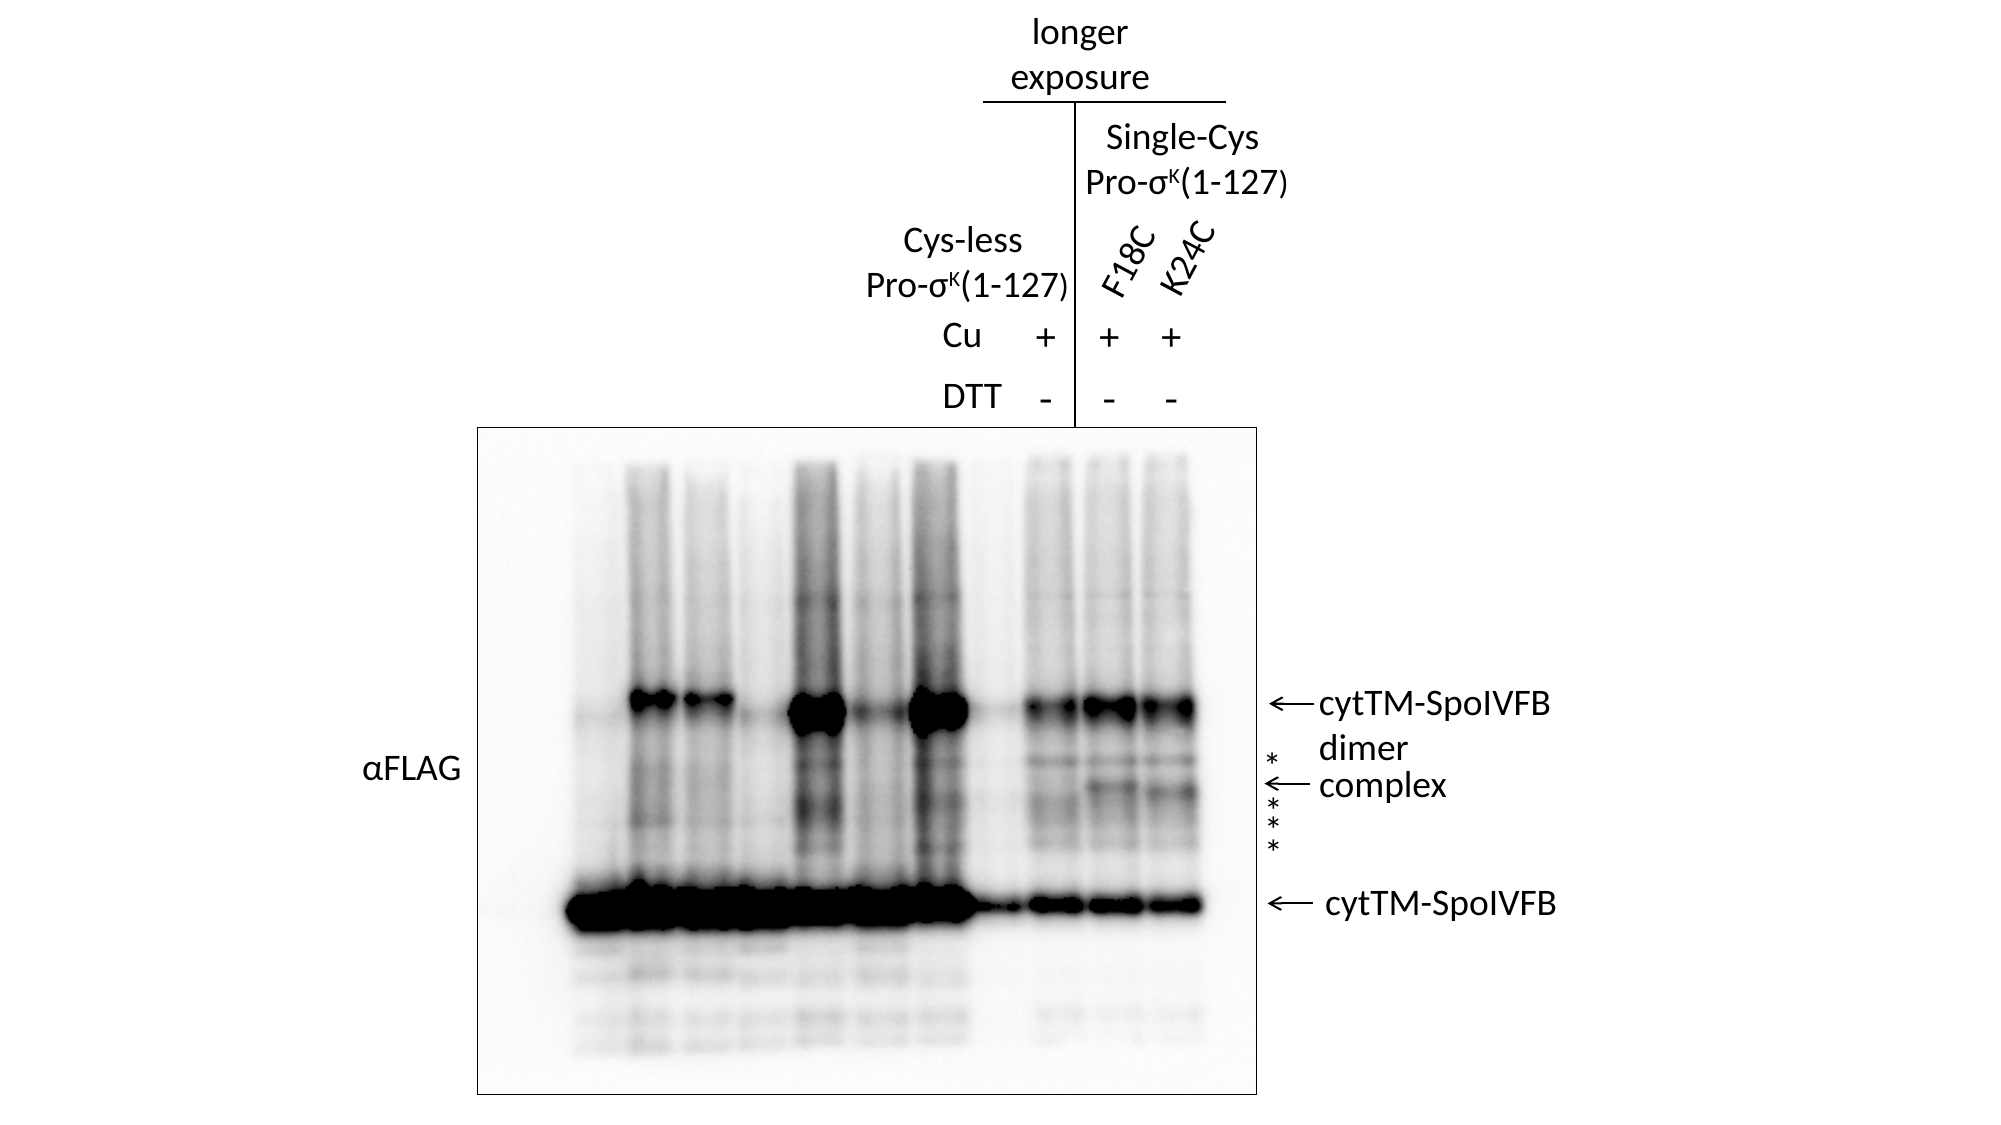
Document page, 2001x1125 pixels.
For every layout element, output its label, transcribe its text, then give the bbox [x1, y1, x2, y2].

text_box K24C [1133, 195, 1237, 319]
table_cell - [1145, 372, 1213, 427]
text_box F18C [1086, 210, 1169, 312]
table_header + [1020, 313, 1074, 372]
text_box Cys-less Pro-σK(1-127) [1076, 210, 1086, 313]
text_box * [1257, 840, 1298, 882]
picture [477, 427, 1257, 1095]
text_box cytTM-SpoIVFB dimer [1304, 670, 1569, 776]
text_box complex [1304, 776, 1462, 813]
table_header Cu [927, 313, 1020, 372]
table_cell DTT [927, 372, 1020, 427]
table_header + [1076, 313, 1083, 372]
text_box * [1257, 734, 1297, 779]
text_box αFLAG [347, 735, 477, 796]
table_cell - [1020, 372, 1074, 427]
table_cell - [1076, 372, 1083, 427]
text_box Single-Cys Pro-σK(1-127) [1076, 104, 1306, 210]
table_cell - [1083, 372, 1145, 427]
table_header + [1145, 312, 1213, 372]
text_box cytTM-SpoIVFB [1301, 870, 1573, 931]
table_header + [1083, 312, 1145, 372]
text_box longer exposure [995, 0, 1165, 102]
text_box Single-Cys Pro-σK(1-127) [1068, 104, 1075, 210]
text_box Cys-less Pro-σK(1-127) [848, 207, 1075, 313]
text_box * [1257, 779, 1298, 840]
